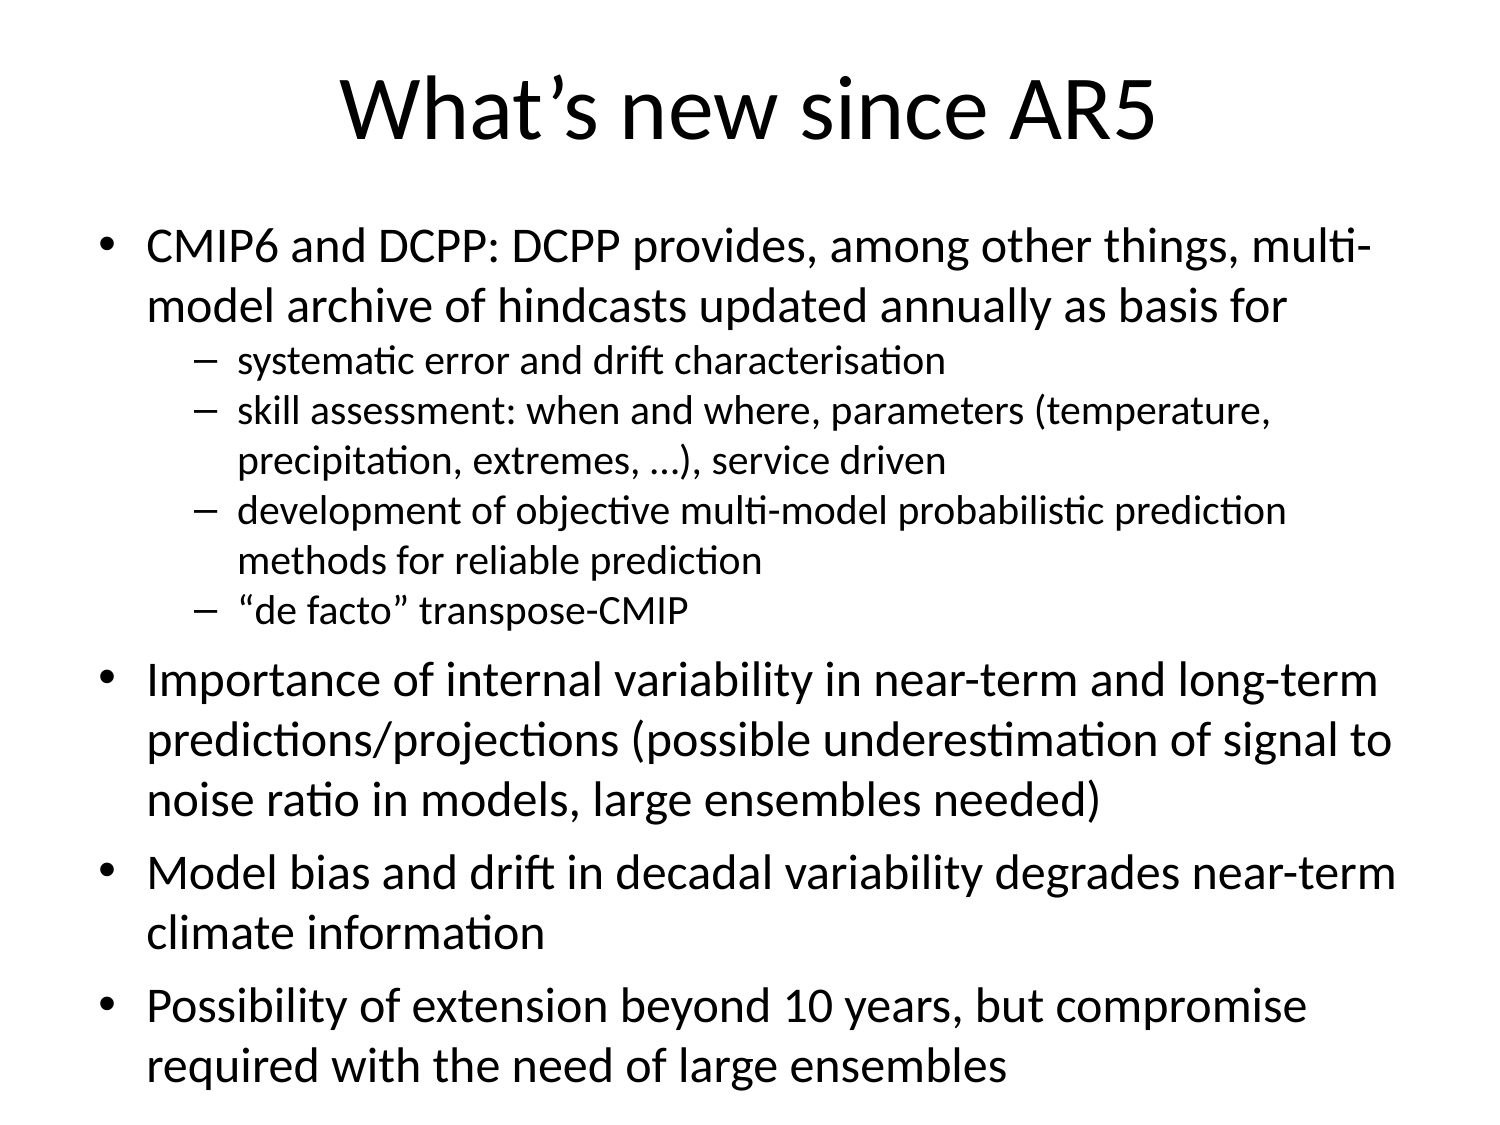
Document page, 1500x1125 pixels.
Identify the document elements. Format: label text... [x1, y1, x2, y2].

text_box What’s new since AR5 [74, 45, 1425, 161]
list CMIP6 and DCPP: DCPP provides, among other things, multi-model archive of hindcasts updated annually as basis for systematic error and drift characterisation skill assessment: when and where, parameters (temperature, precipitation, extremes, …), service driven development of objective multi-model probabilistic prediction methods for reliable prediction “de facto” transpose-CMIP Importance of internal variability in near-term and long-term predictions/projections (possible underestimation of signal to noise ratio in models, large ensembles needed) Model bias and drift in decadal variability degrades near-term climate information Possibility of extension beyond 10 years, but compromise required with the need of large ensembles [75, 205, 1425, 1118]
